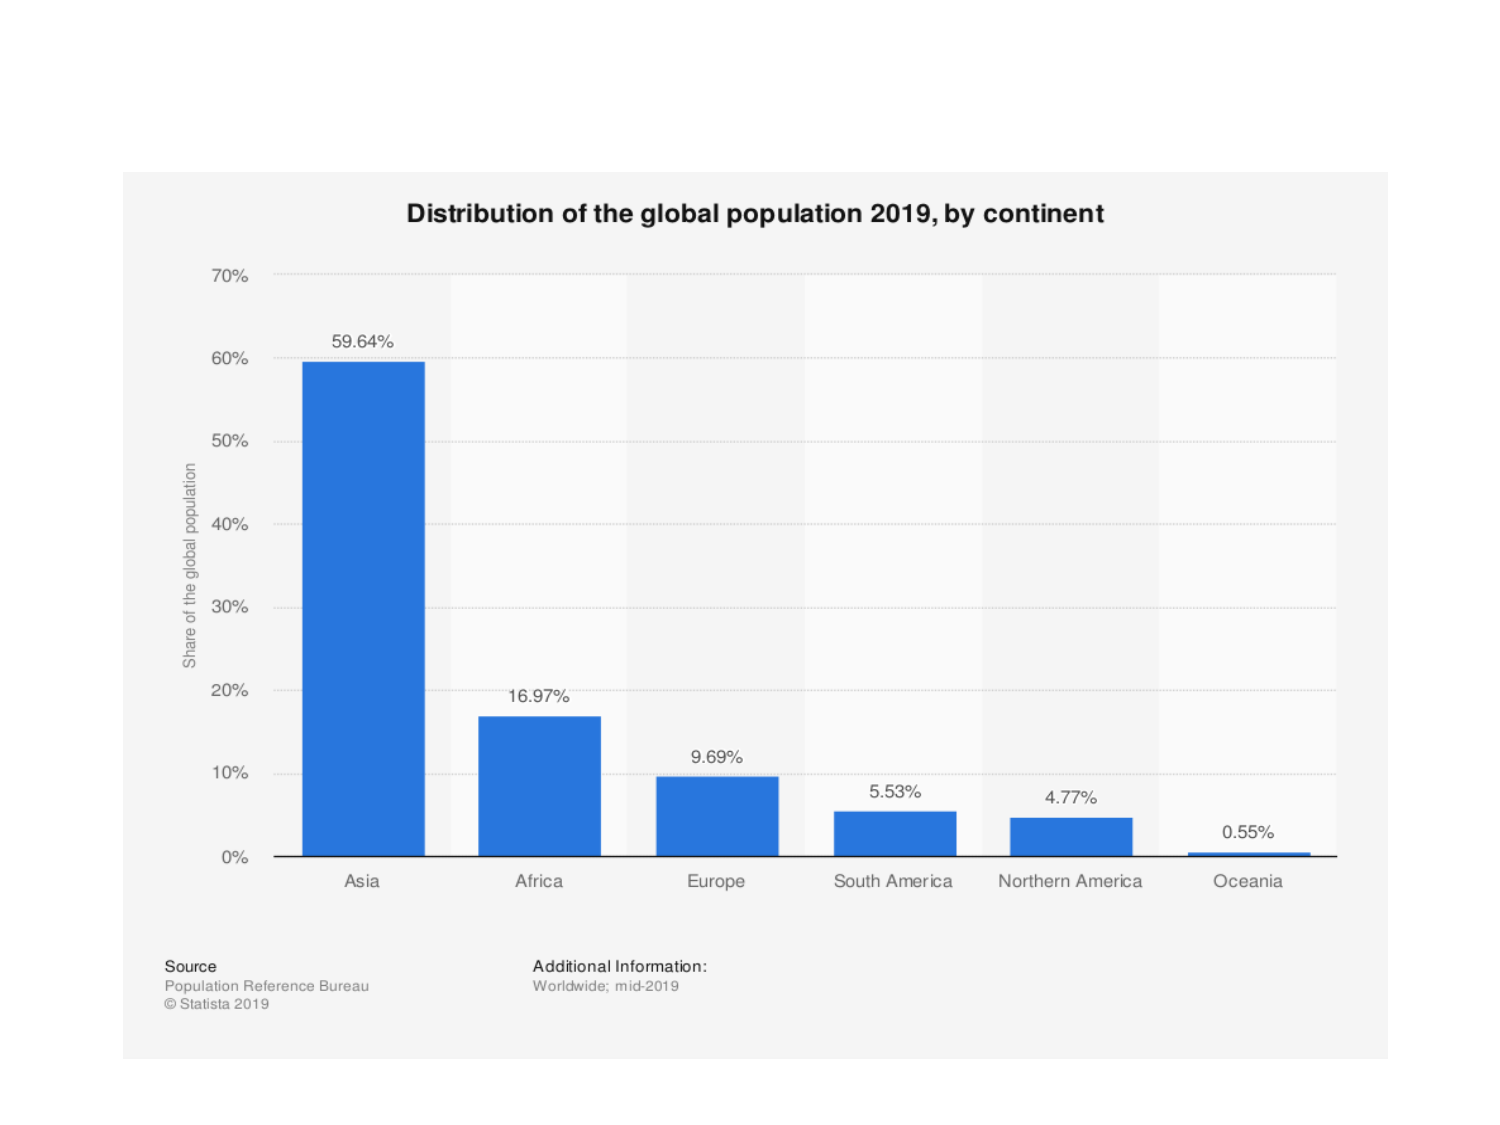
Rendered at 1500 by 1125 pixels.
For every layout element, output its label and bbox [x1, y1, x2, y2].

list [123, 172, 1389, 1059]
